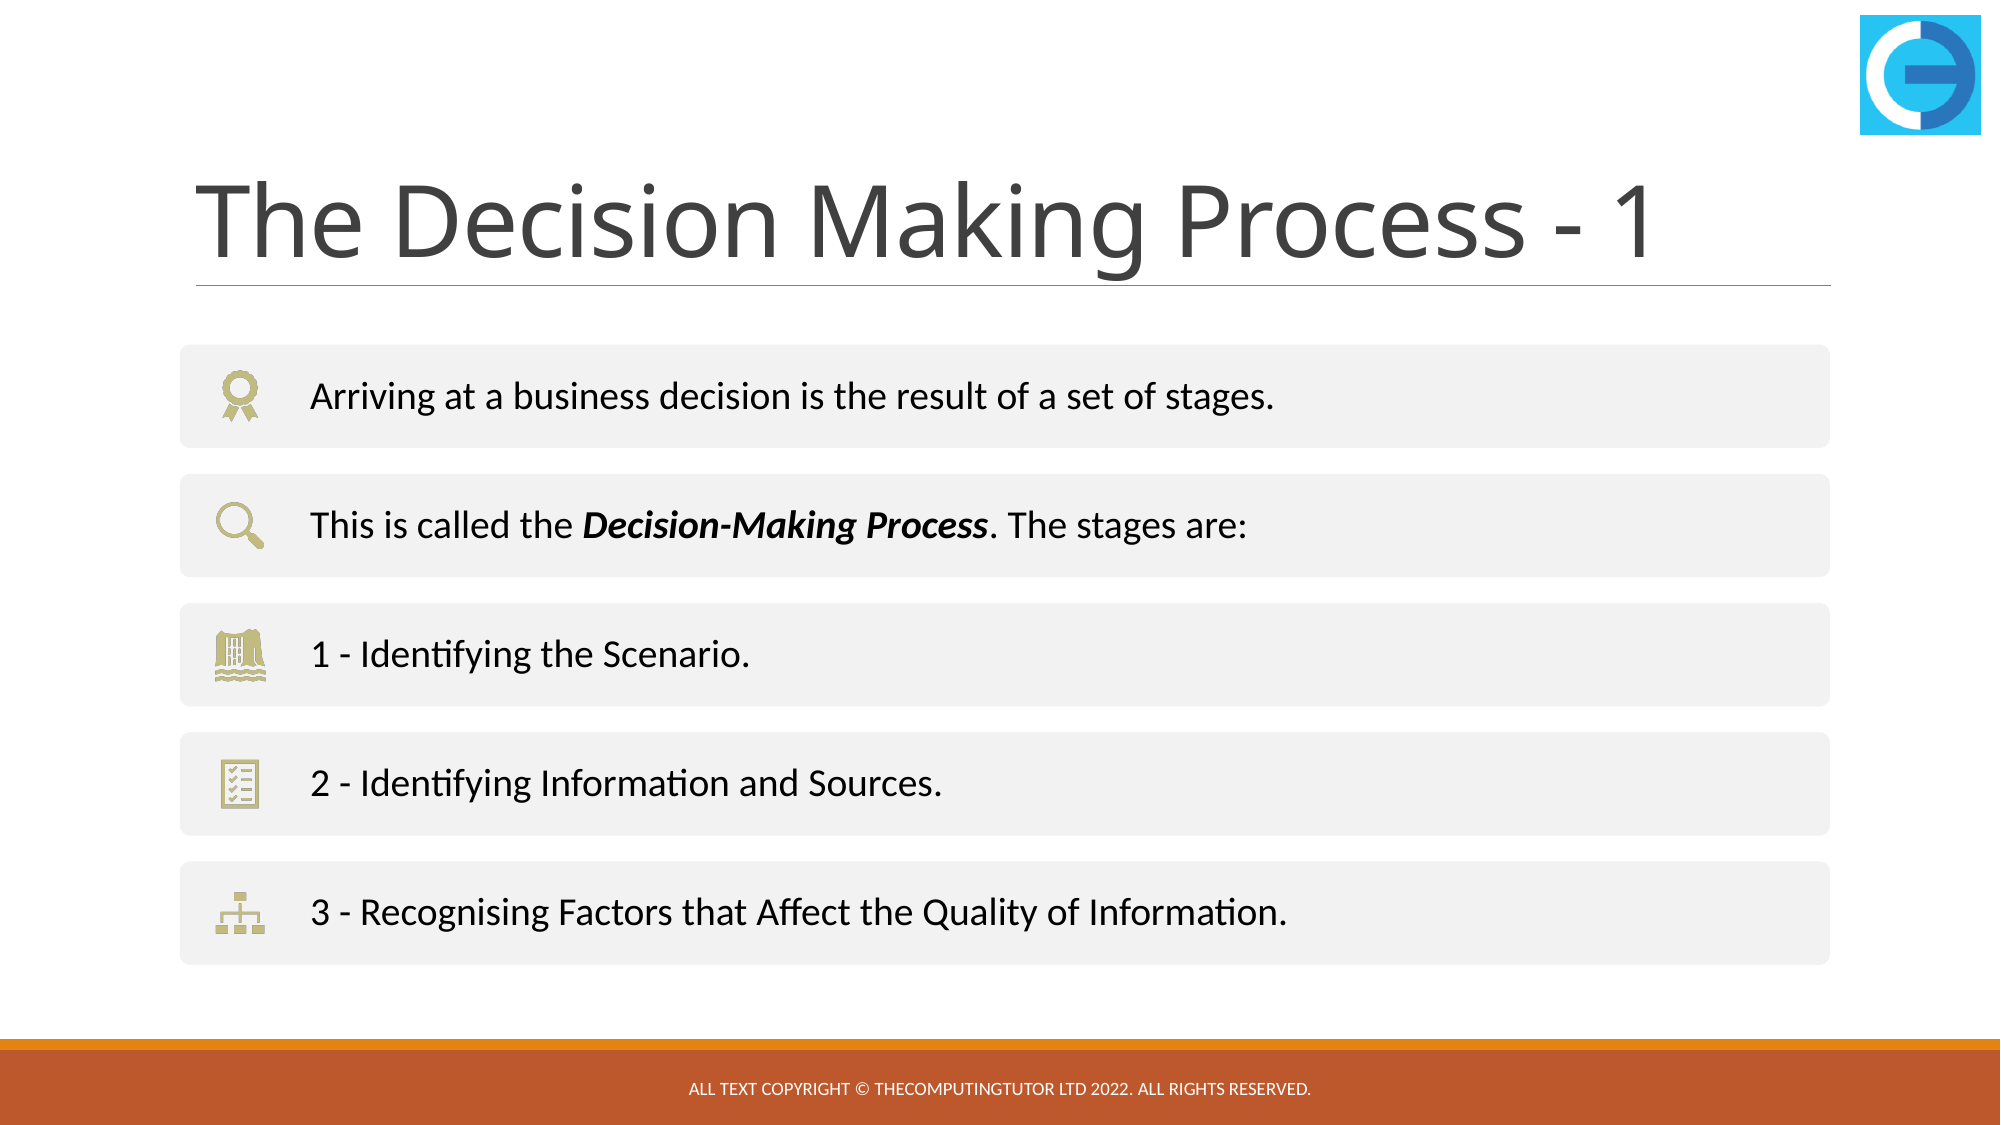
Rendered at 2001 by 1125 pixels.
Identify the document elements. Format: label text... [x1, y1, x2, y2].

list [179, 343, 1831, 966]
title The Decision Making Process - 1 [180, 47, 1830, 285]
footer All text copyright © TheComputingTutor Ltd 2022. All rights Reserved. [604, 1059, 1396, 1120]
picture [1860, 15, 1981, 135]
